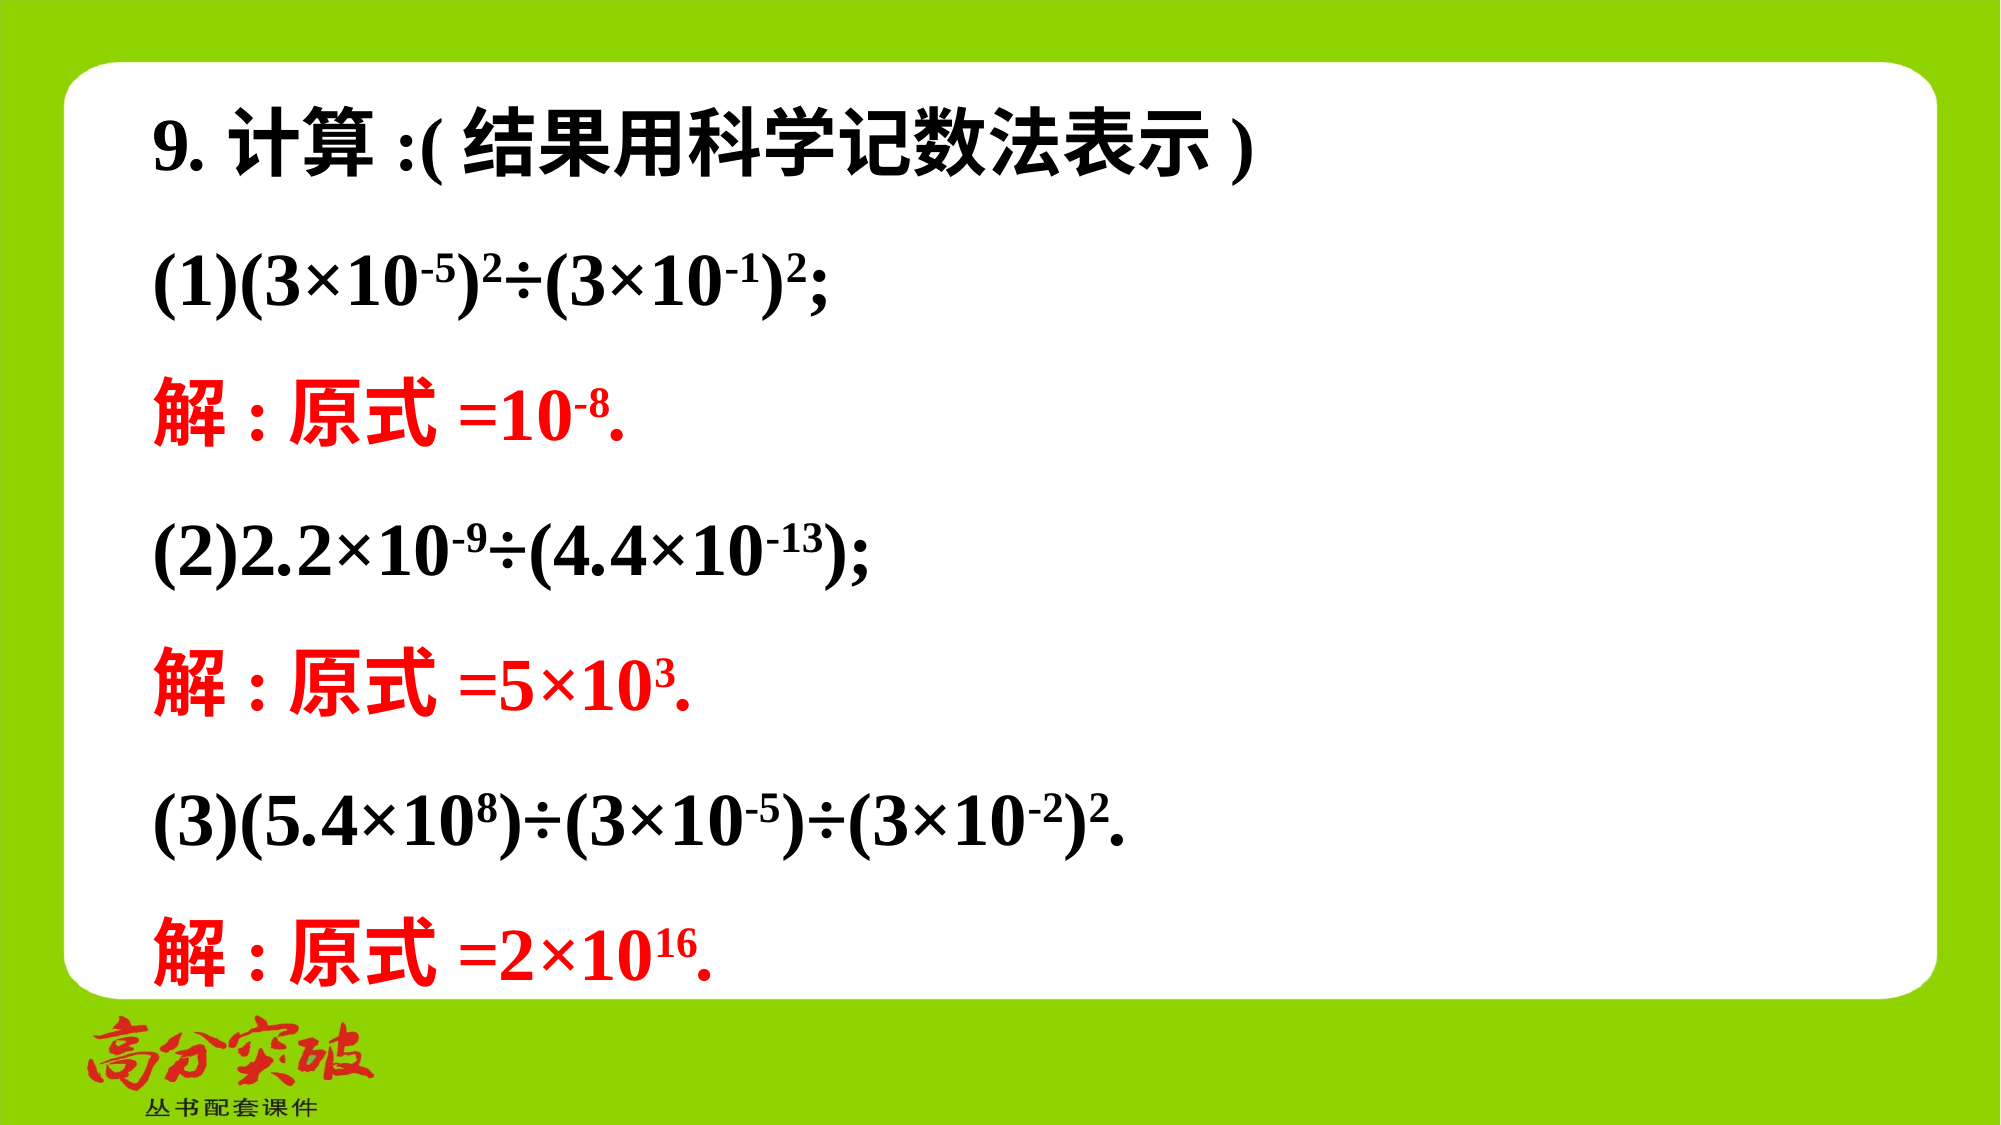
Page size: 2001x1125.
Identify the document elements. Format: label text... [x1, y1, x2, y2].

text_box 9.计算:(结果用科学记数法表示) (1)(3×10-5)2÷(3×10-1)2; 解:原式=10-8. (2)2.2×10-9÷(4.4×10-13); 解:原式=5×103. (3)(5.4×108)÷(3×10-5)÷(3×10-2)2. 解:原式=2×1016. [137, 42, 1910, 1003]
picture [0, 0, 2001, 1125]
